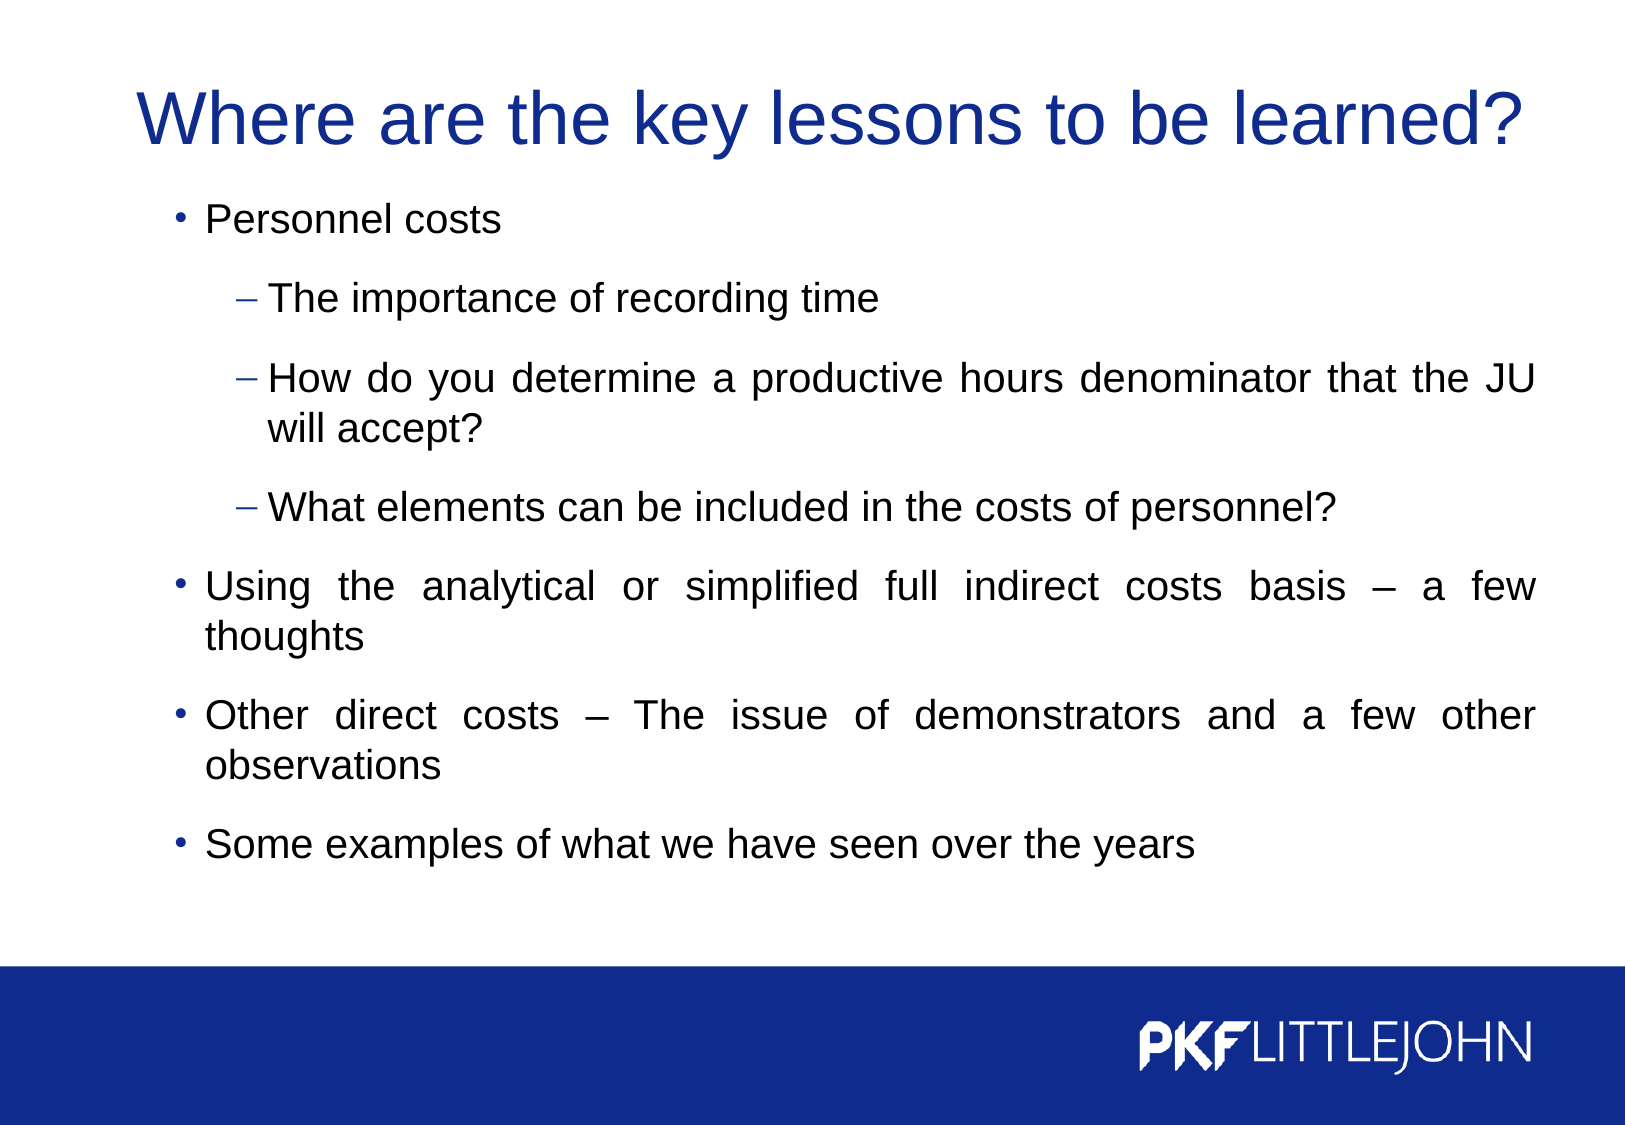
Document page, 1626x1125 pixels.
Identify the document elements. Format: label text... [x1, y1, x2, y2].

list Personnel costs The importance of recording time How do you determine a productive hours denominator that the JU will accept? What elements can be included in the costs of personnel? Using the analytical or simplified full indirect costs basis – a few thoughts Other direct costs – The issue of demonstrators and a few other observations Some examples of what we have seen over the years [127, 184, 1553, 860]
picture [1107, 988, 1563, 1103]
title Where are the key lessons to be learned? [121, 62, 1551, 201]
